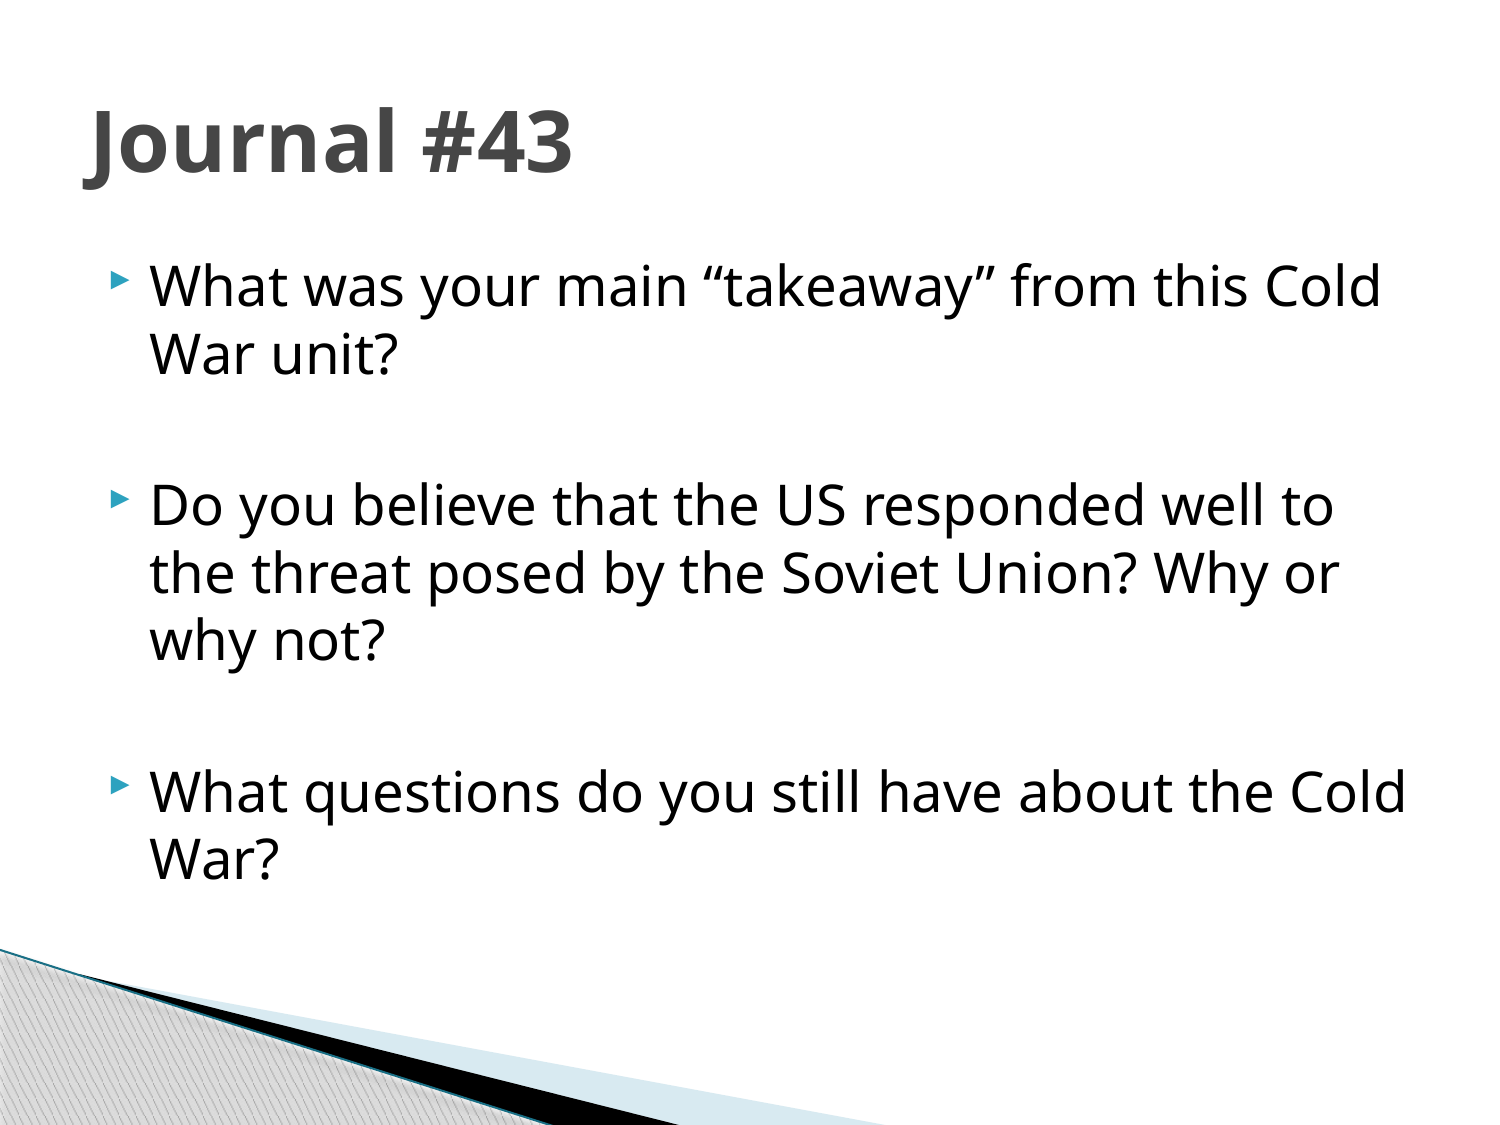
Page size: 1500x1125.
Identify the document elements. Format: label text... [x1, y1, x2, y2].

title Journal #43 [75, 45, 1425, 233]
list What was your main “takeaway” from this Cold War unit? Do you believe that the US responded well to the threat posed by the Soviet Union? Why or why not? What questions do you still have about the Cold War? [75, 243, 1425, 986]
